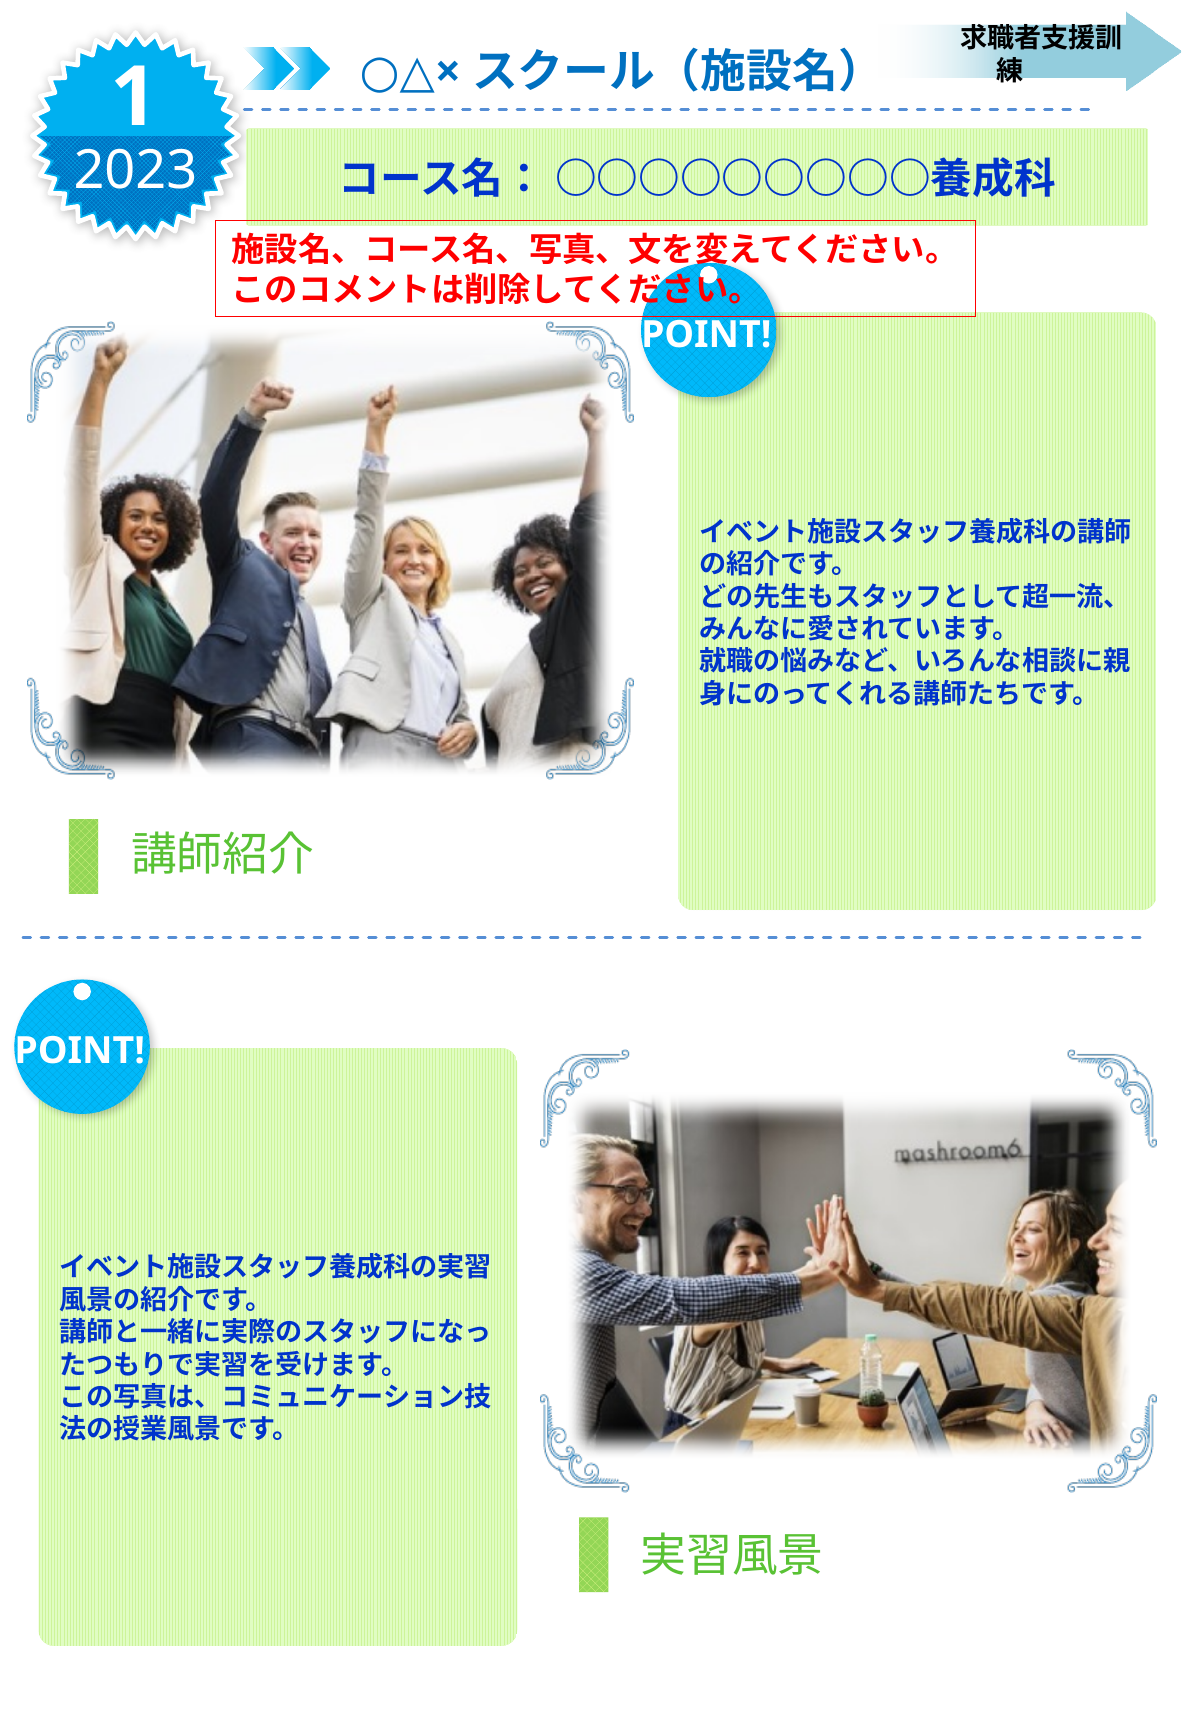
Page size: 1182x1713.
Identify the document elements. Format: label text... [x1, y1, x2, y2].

picture [27, 321, 634, 780]
text_box イベント施設スタッフ養成科の講師の紹介です。 どの先生もスタッフとして超一流、みんなに愛されています。 就職の悩みなど、いろんな相談に親身にのってくれる講師たちです。 [675, 310, 1159, 913]
picture [540, 1049, 1157, 1493]
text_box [8, 979, 152, 1115]
text_box 施設名、コース名、写真、文を変えてください。 このコメントは削除してください。 [215, 220, 976, 317]
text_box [243, 34, 1093, 110]
text_box [577, 1515, 610, 1594]
text_box コース名： ○○○○○○○○○養成科 [244, 126, 1151, 228]
text_box 講師紹介 [114, 816, 332, 888]
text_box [635, 262, 778, 398]
text_box イベント施設スタッフ養成科の実習風景の紹介です。 講師と一緒に実際のスタッフになったつもりで実習を受けます。 この写真は、コミュニケーション技法の授業風景です。 [36, 1045, 520, 1649]
text_box [67, 817, 100, 896]
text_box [32, 32, 240, 240]
text_box 求職者支援訓練 [873, 9, 1182, 92]
text_box 実習風景 [624, 1517, 841, 1589]
